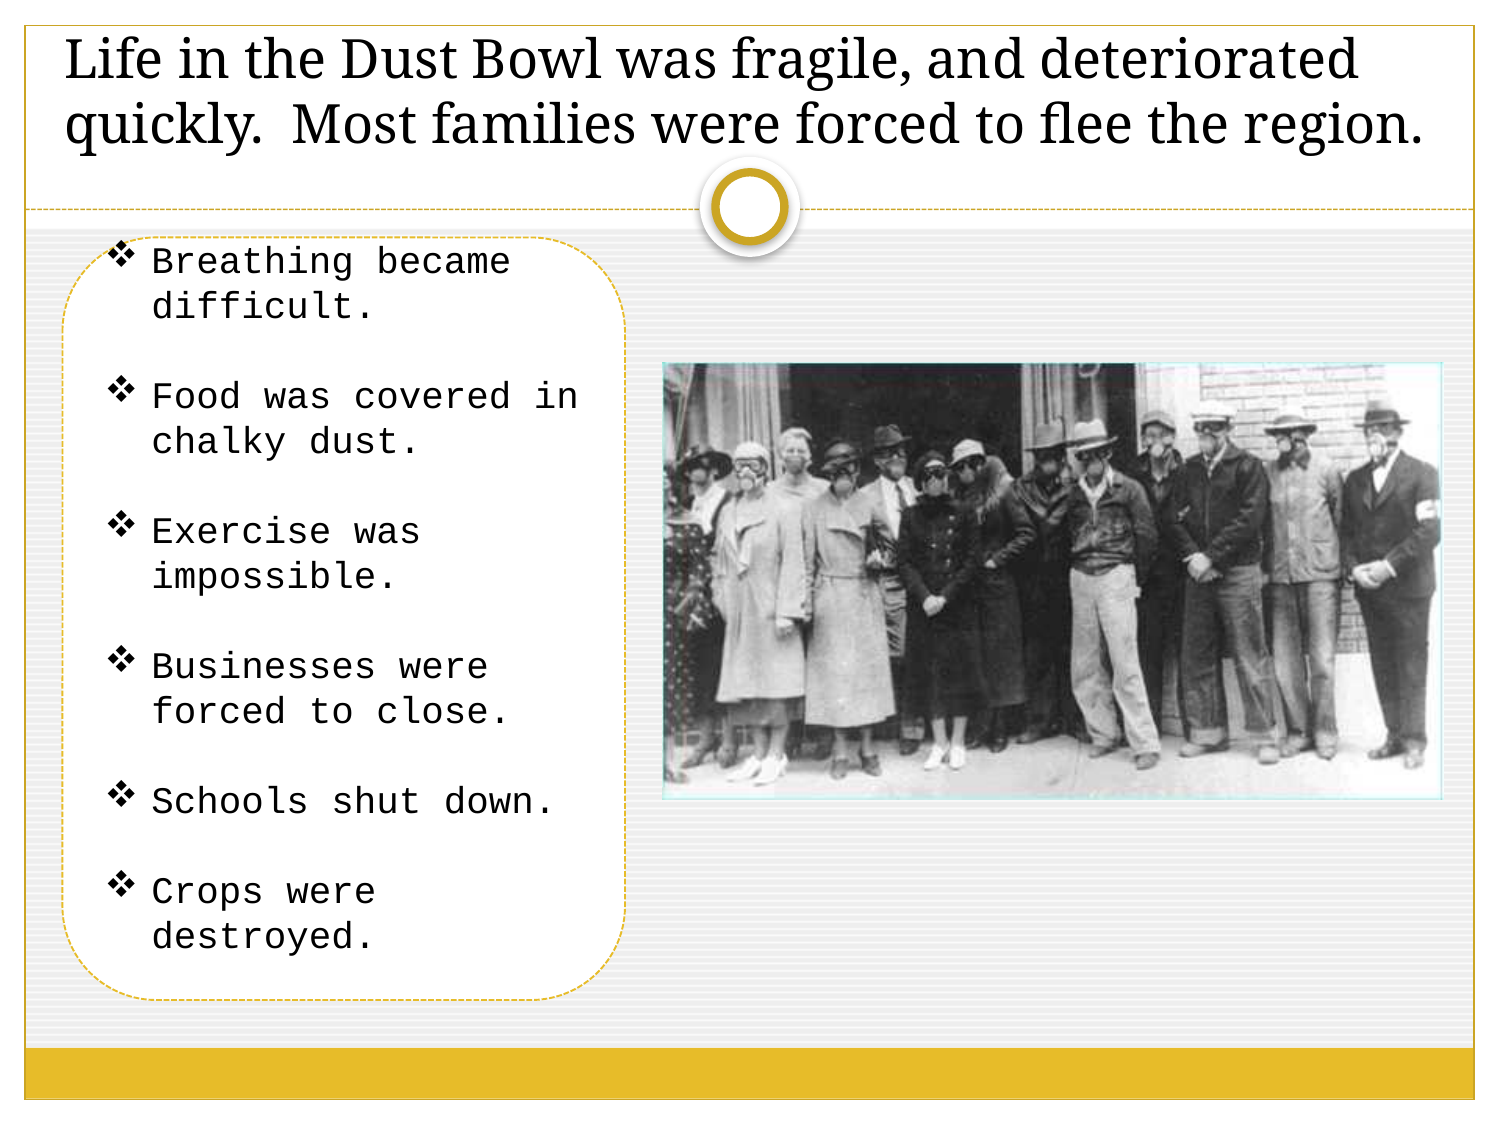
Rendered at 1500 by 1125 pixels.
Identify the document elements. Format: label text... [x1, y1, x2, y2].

title Life in the Dust Bowl was fragile, and deteriorated quickly. Most families were forced to flee the region. [49, 37, 1450, 162]
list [662, 362, 1444, 801]
text_box Breathing became difficult. Food was covered in chalky dust. Exercise was impossible. Businesses were forced to close. Schools shut down. Crops were destroyed. [61, 236, 626, 1001]
